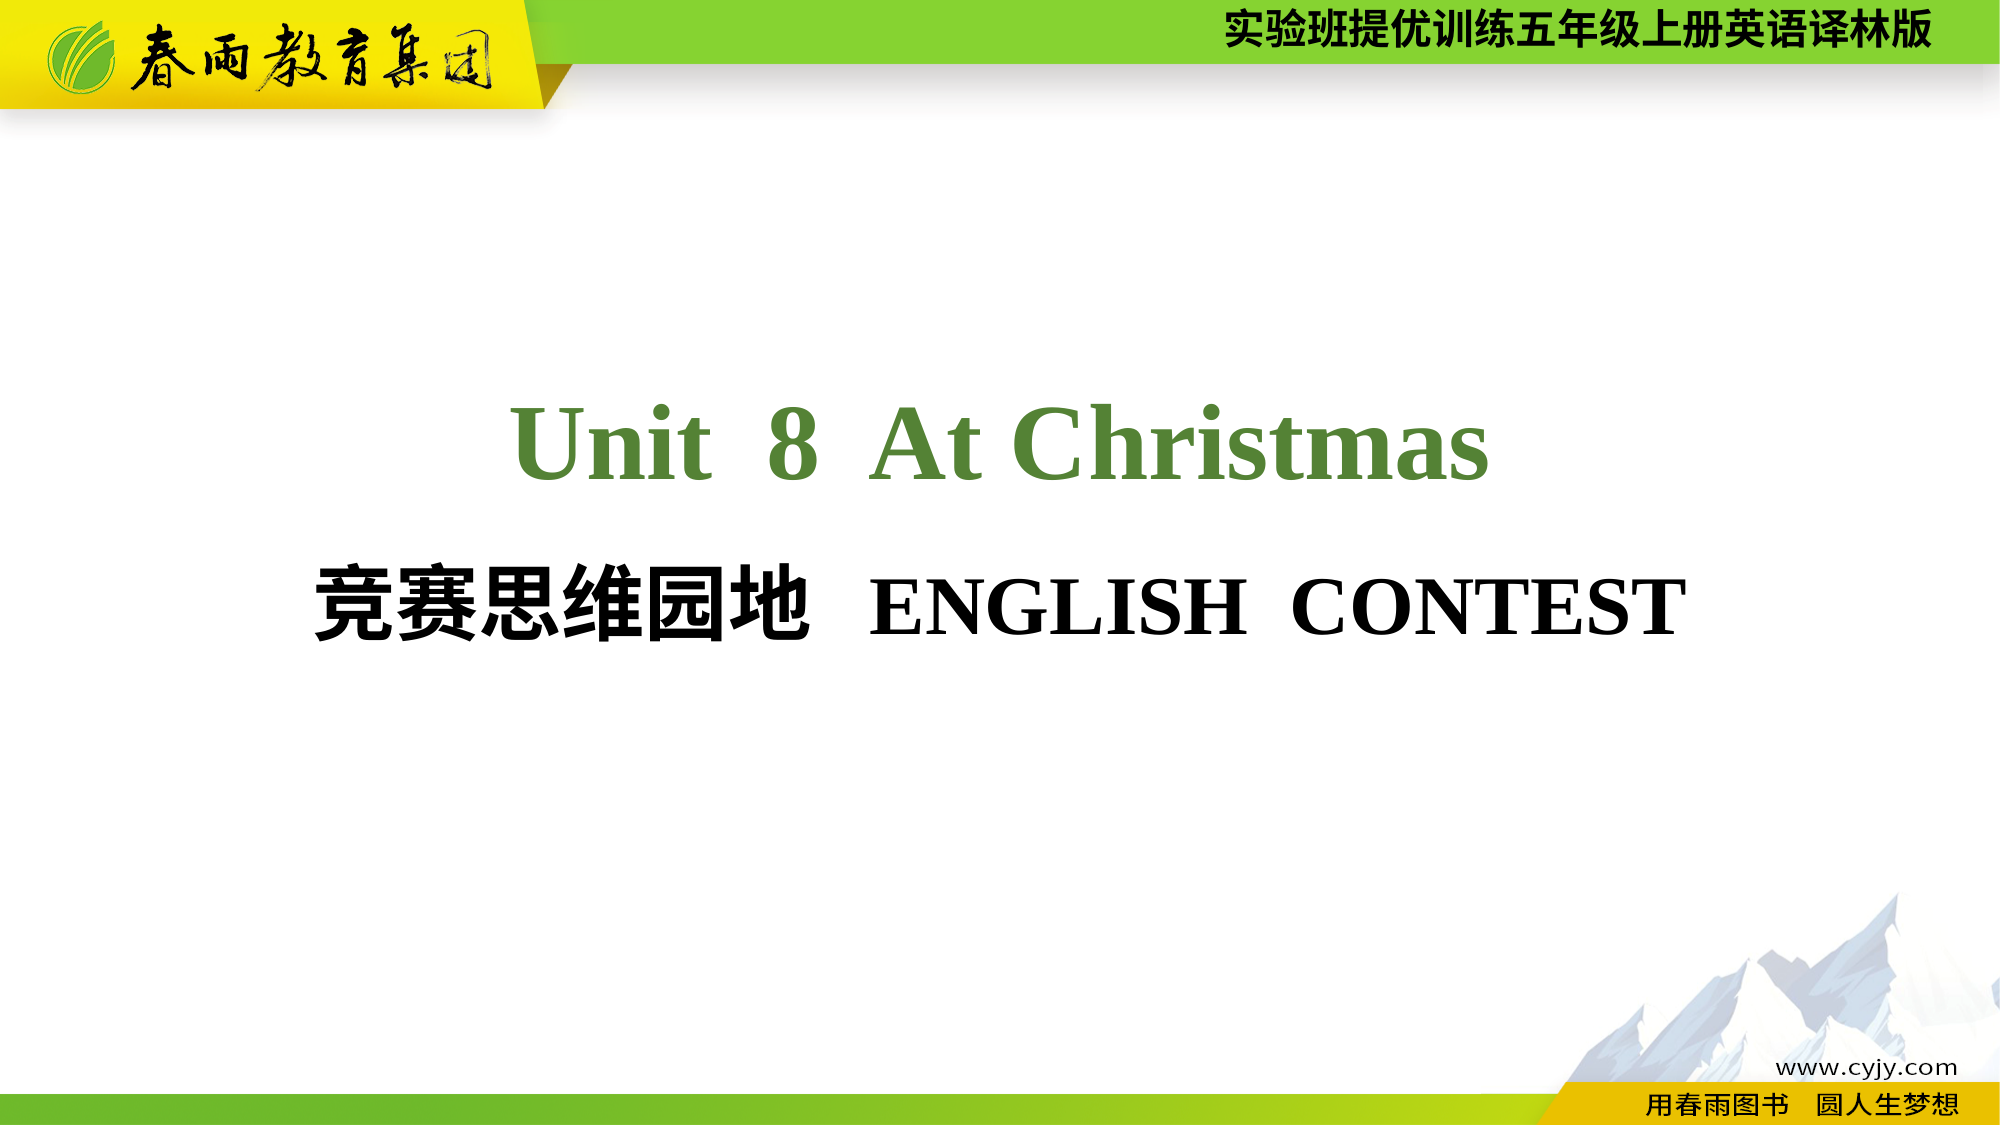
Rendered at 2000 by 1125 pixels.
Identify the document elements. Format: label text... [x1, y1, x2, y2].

text_box Unit 8 At Christmas 竞赛思维园地 ENGLISH CONTEST [0, 298, 2000, 659]
picture [0, 0, 2000, 298]
picture [0, 659, 2000, 1125]
